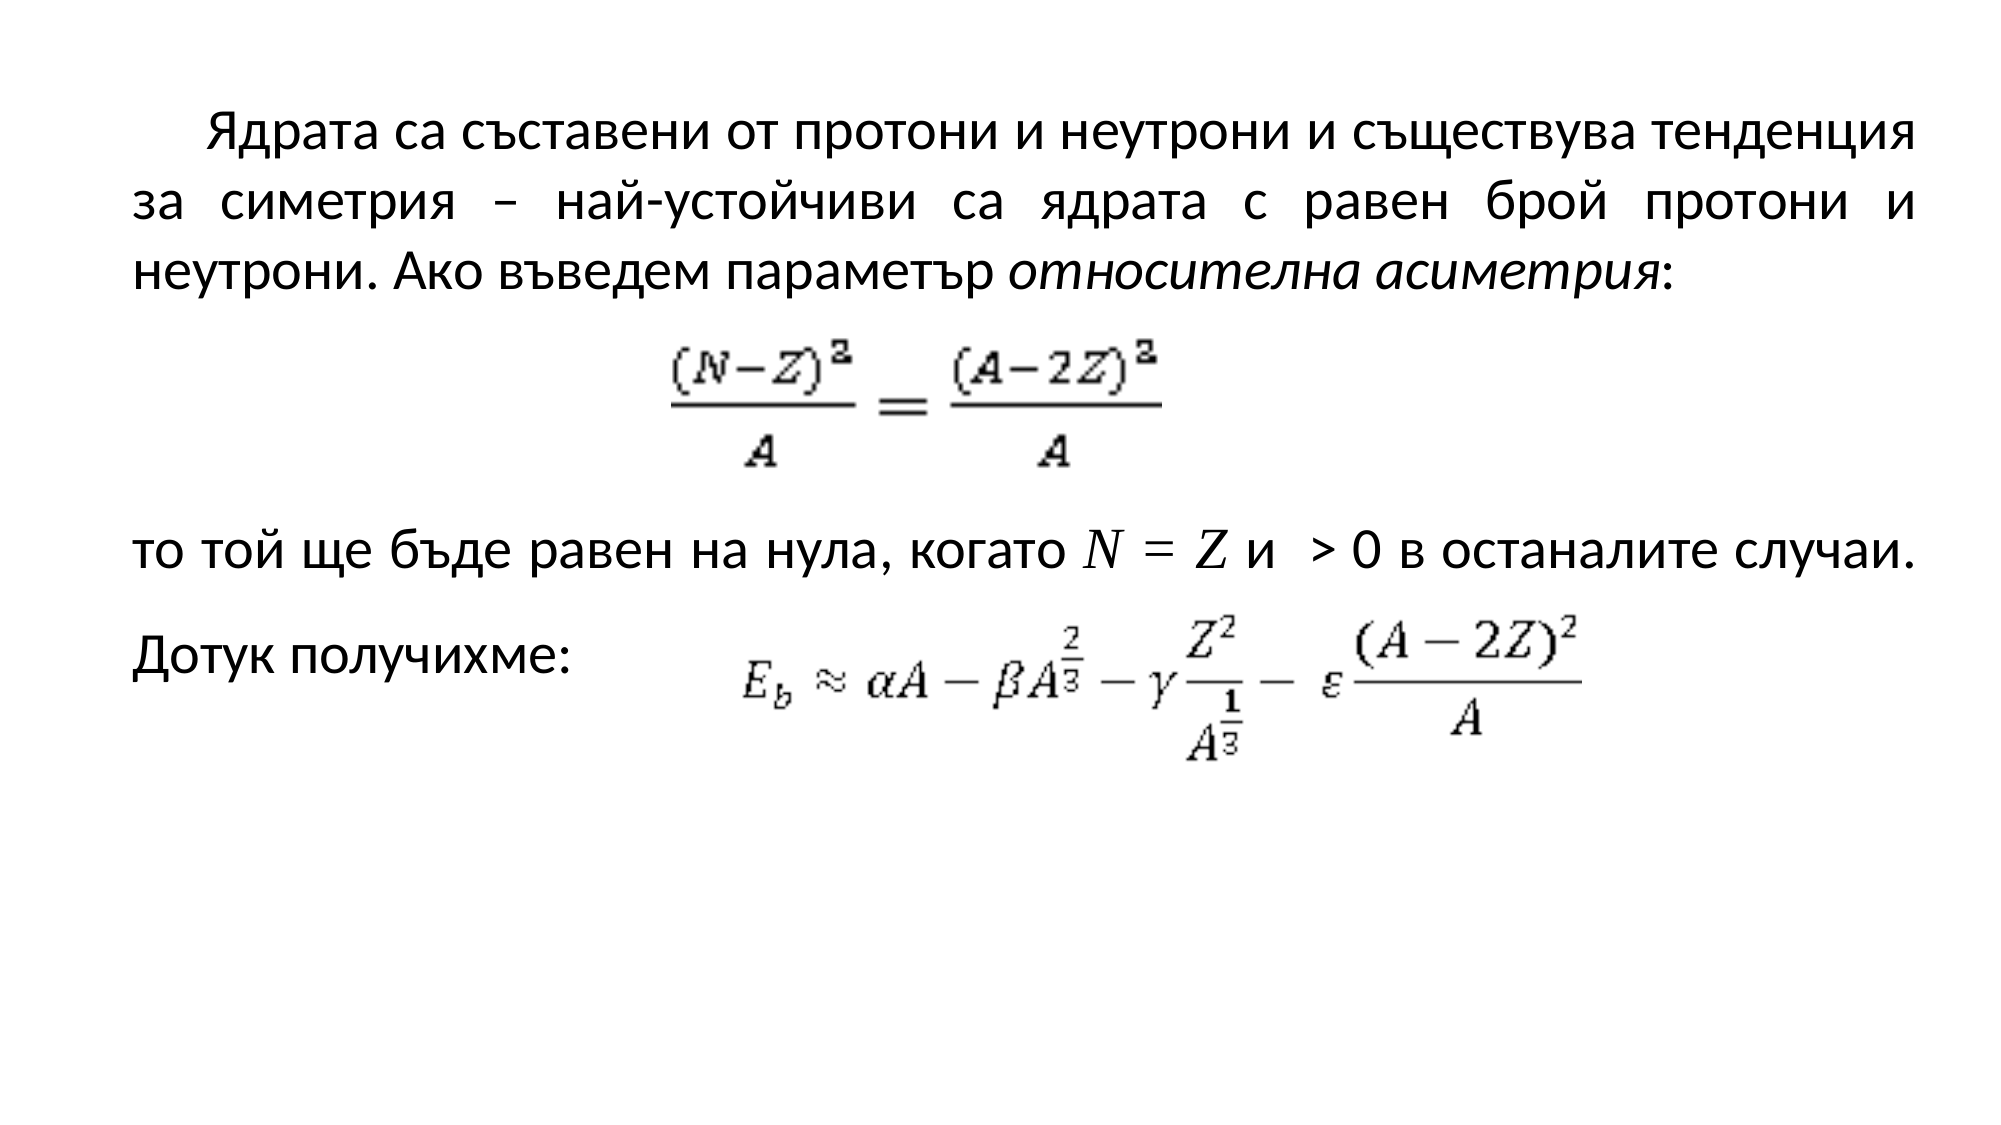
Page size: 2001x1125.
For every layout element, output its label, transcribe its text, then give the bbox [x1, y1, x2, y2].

picture [741, 610, 1583, 773]
picture [671, 333, 1162, 476]
text_box то той ще бъде равен на нула, когато N = Z и > 0 в останалите случаи. Дотук получихме: [118, 468, 1933, 693]
text_box Ядрата са съставени от протони и неутрони и съществува тенденция за симетрия – най-устойчиви са ядрата с равен брой протони и неутрони. Ако въведем параметър относителна асиметрия: [118, 83, 1933, 309]
